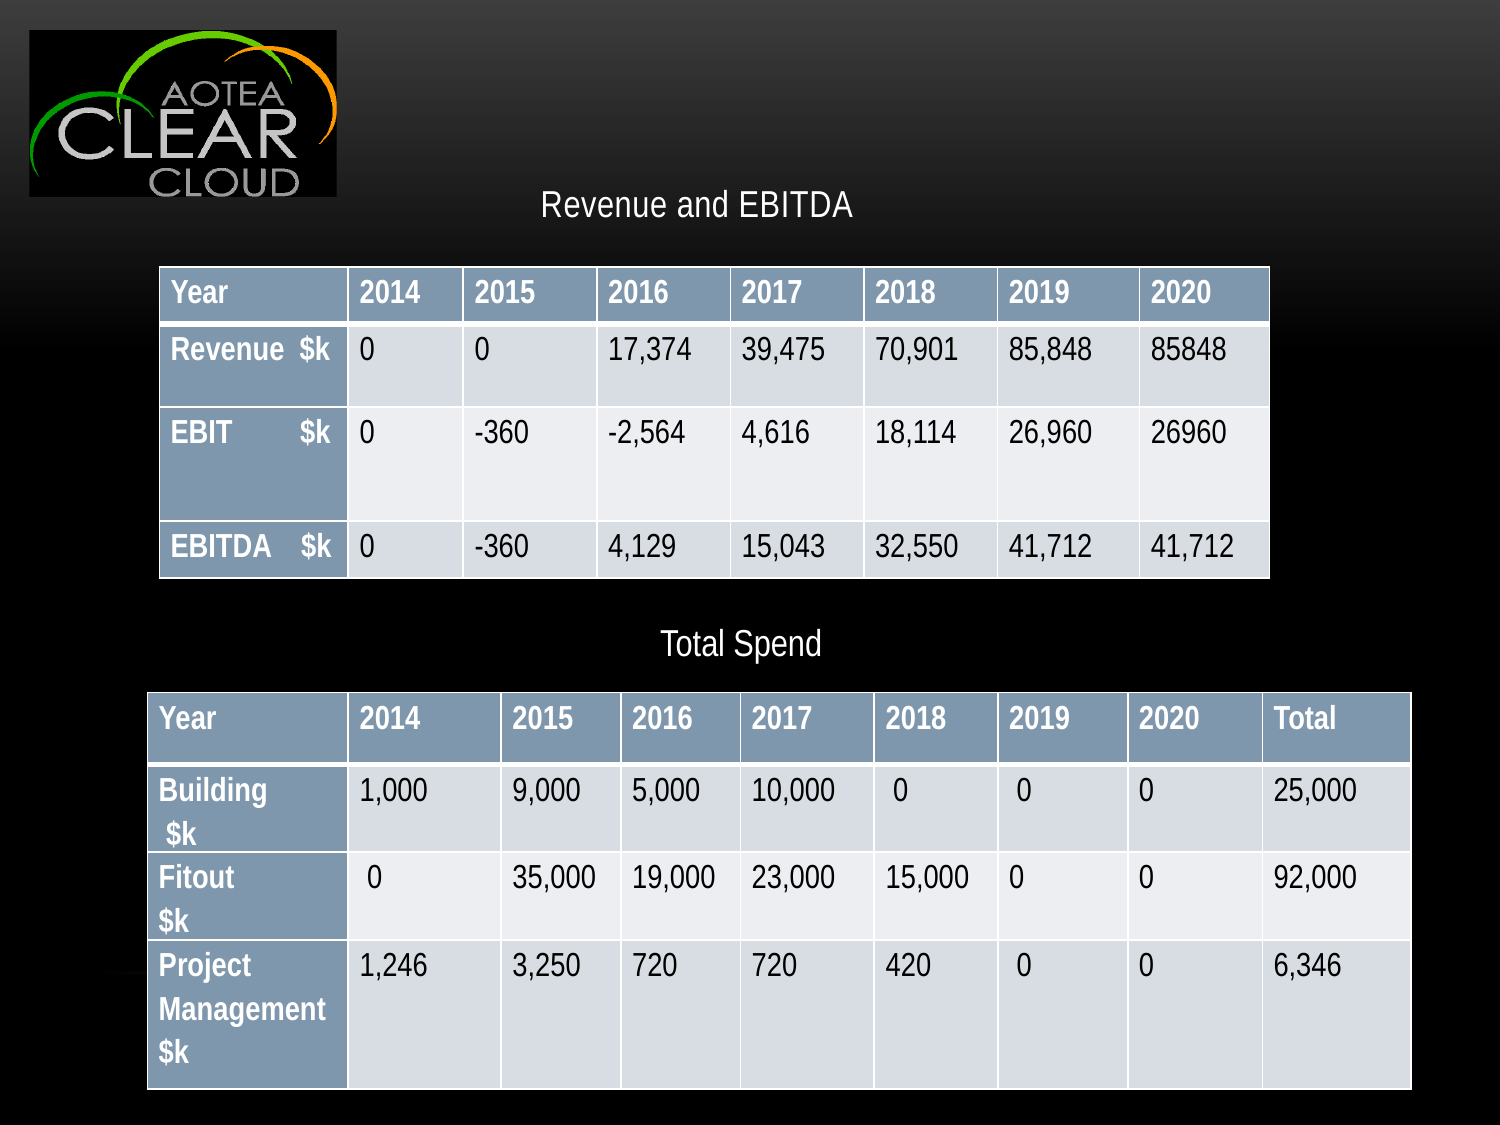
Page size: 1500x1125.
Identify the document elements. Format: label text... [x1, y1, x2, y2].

table_cell 10,000 [741, 767, 873, 851]
table_cell 26,960 [998, 408, 1139, 520]
table_cell 9,000 [502, 767, 620, 851]
table_header 2018 [865, 268, 997, 321]
table_cell 1,246 [349, 941, 500, 1088]
table_cell Building $k [148, 767, 347, 851]
table_cell 4,129 [598, 522, 730, 577]
table_cell 0 [464, 327, 596, 406]
table_cell 720 [741, 941, 873, 1088]
table_cell 35,000 [502, 853, 620, 939]
table_header 2019 [998, 268, 1139, 321]
table_cell 1,000 [349, 767, 500, 851]
table_cell 23,000 [741, 853, 873, 939]
table_cell 0 [999, 853, 1127, 939]
table_cell -360 [464, 522, 596, 577]
list Revenue and EBITDA [525, 172, 874, 251]
picture [0, 0, 1500, 1125]
table_header 2014 [349, 268, 462, 321]
table_cell 92,000 [1263, 853, 1410, 939]
table_header 2020 [1129, 693, 1262, 762]
table_cell 720 [622, 941, 740, 1088]
table_cell 85,848 [998, 327, 1139, 406]
table_cell 25,000 [1263, 767, 1410, 851]
table_header 2016 [598, 268, 730, 321]
table_cell 4,616 [731, 408, 863, 520]
table_cell 0 [349, 327, 462, 406]
table_cell 5,000 [622, 767, 740, 851]
table_header Year [160, 268, 347, 321]
table_header 2020 [1140, 268, 1269, 321]
table_header 2017 [741, 693, 873, 762]
table_header 2014 [349, 693, 500, 762]
table_header 2018 [875, 693, 997, 762]
table_cell 0 [349, 408, 462, 520]
table_cell -2,564 [598, 408, 730, 520]
table_cell 85848 [1140, 327, 1269, 406]
table_cell 18,114 [865, 408, 997, 520]
table_cell 0 [875, 767, 997, 851]
table_header 2019 [999, 693, 1127, 762]
table_cell 19,000 [622, 853, 740, 939]
table_cell 26960 [1140, 408, 1269, 520]
table_cell Fitout $k [148, 853, 347, 939]
table_cell 39,475 [731, 327, 863, 406]
table_header 2015 [502, 693, 620, 762]
table_cell 420 [875, 941, 997, 1088]
table_cell 0 [999, 941, 1127, 1088]
table_cell 0 [349, 853, 500, 939]
table_cell Project Management $k [148, 941, 347, 1088]
table_cell -360 [464, 408, 596, 520]
table_cell 0 [349, 522, 462, 577]
table_cell EBITDA $k [160, 522, 347, 577]
table_cell 15,000 [875, 853, 997, 939]
table_cell 0 [999, 767, 1127, 851]
table_cell 0 [1129, 853, 1262, 939]
table_cell 6,346 [1263, 941, 1410, 1088]
table_cell 41,712 [1140, 522, 1269, 577]
table_cell 0 [1129, 941, 1262, 1088]
table_header 2017 [731, 268, 863, 321]
table_cell 15,043 [731, 522, 863, 577]
table_header Total [1263, 693, 1410, 762]
text_box Total Spend [645, 611, 837, 671]
table_cell 0 [1129, 767, 1262, 851]
table_header 2016 [622, 693, 740, 762]
table_cell 17,374 [598, 327, 730, 406]
table_cell Revenue $k [160, 327, 347, 406]
table_cell 3,250 [502, 941, 620, 1088]
table_cell 32,550 [865, 522, 997, 577]
table_cell EBIT $k [160, 408, 347, 520]
table_header 2015 [464, 268, 596, 321]
table_cell 70,901 [865, 327, 997, 406]
table_cell 41,712 [998, 522, 1139, 577]
table_header Year [148, 693, 347, 762]
